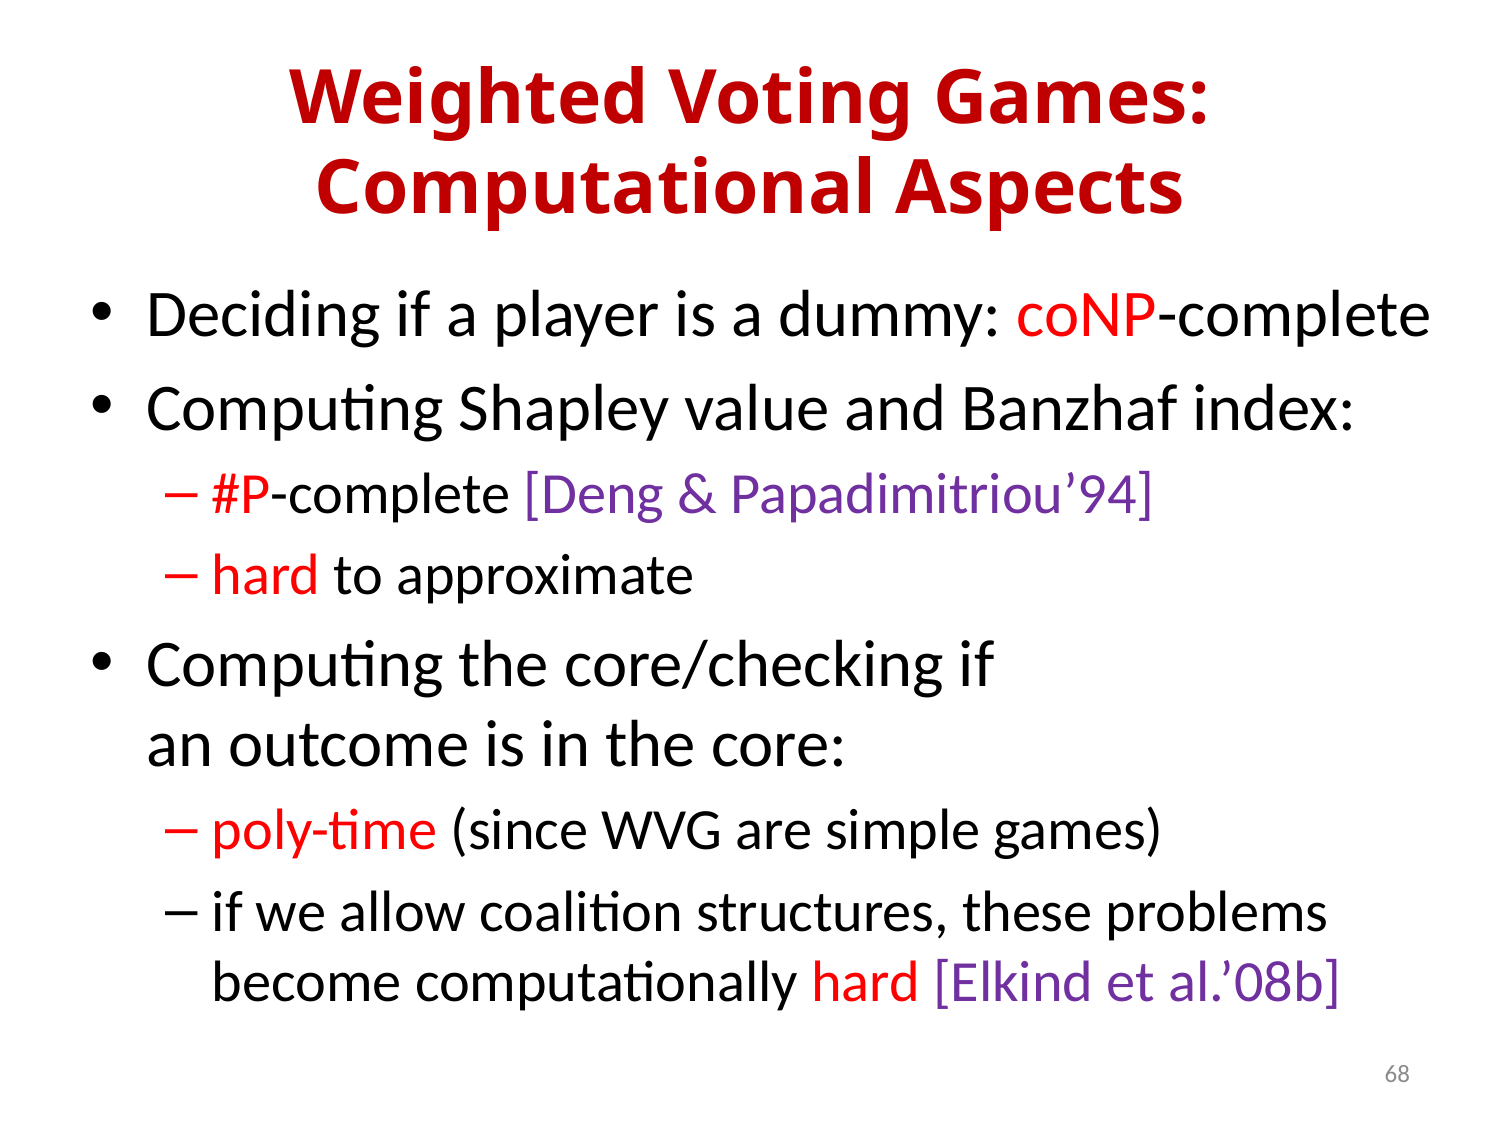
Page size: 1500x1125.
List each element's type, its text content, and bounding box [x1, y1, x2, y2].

slide_number 68 [1074, 1042, 1425, 1103]
title Weighted Voting Games: Computational Aspects [75, 45, 1425, 233]
list Deciding if a player is a dummy: coNP-complete Computing Shapley value and Banzhaf index: #P-complete [Deng & Papadimitriou’94] hard to approximate Computing the core/checking if an outcome is in the core: poly-time (since WVG are simple games) if we allow coalition structures, these problems become computationally hard [Elkind et al.’08b] [75, 262, 1459, 1083]
